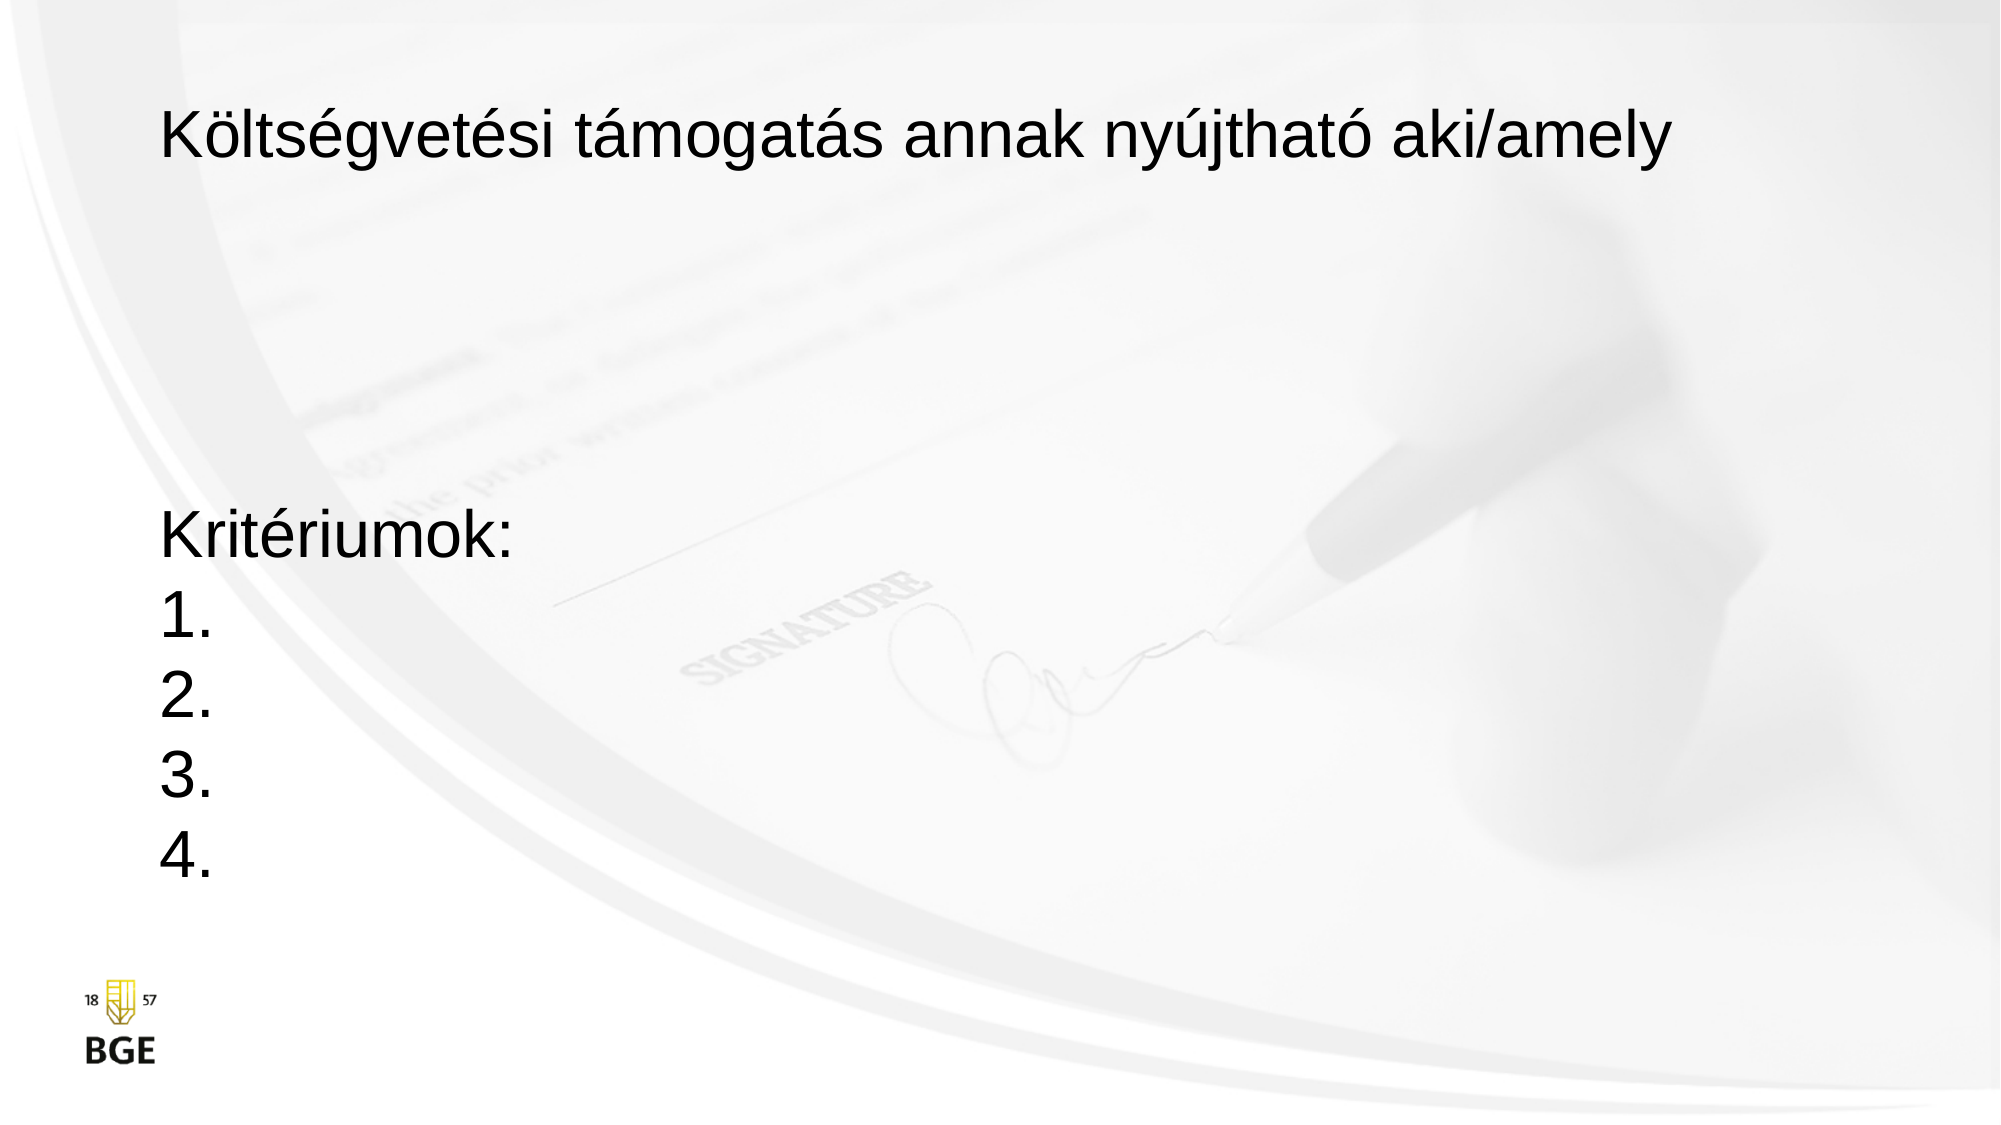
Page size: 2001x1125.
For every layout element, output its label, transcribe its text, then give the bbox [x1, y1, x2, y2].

picture [0, 0, 2001, 1125]
text_box Költségvetési támogatás annak nyújtható aki/amely Kritériumok: 1. 2. 3. 4. [144, 83, 1690, 898]
